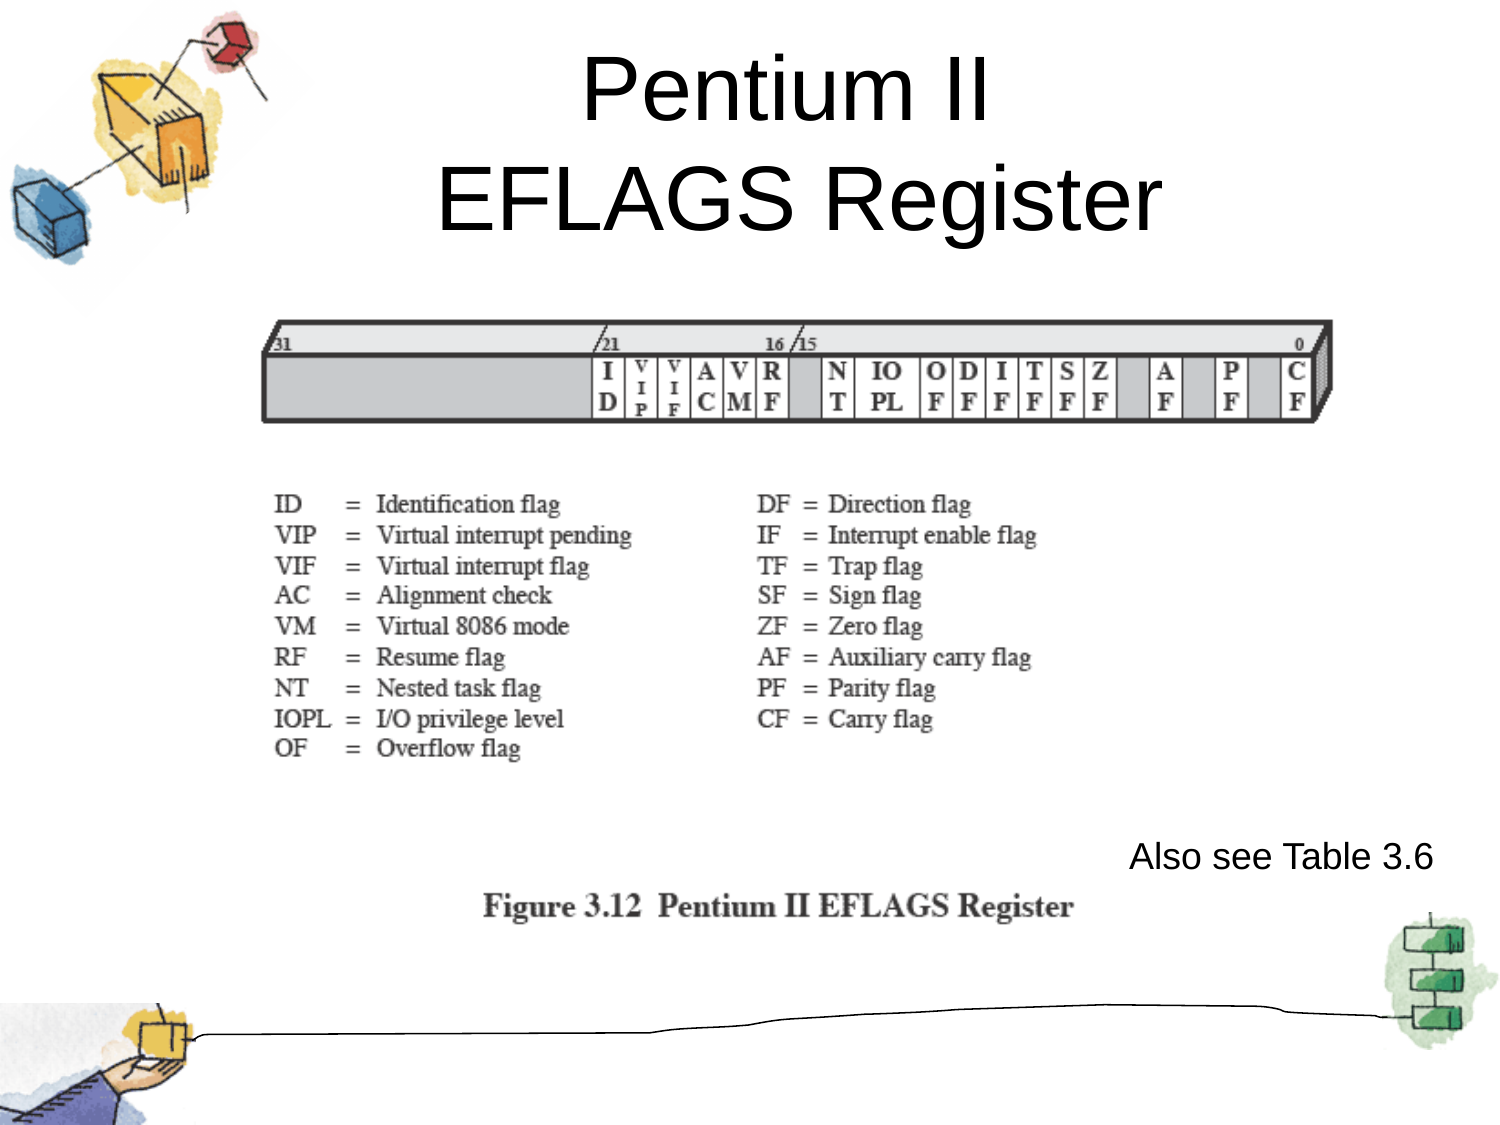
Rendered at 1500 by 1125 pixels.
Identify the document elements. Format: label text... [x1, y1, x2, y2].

text_box Also see Table 3.6 [1390, 824, 1450, 885]
picture [0, 1003, 196, 1125]
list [187, 259, 1386, 951]
picture [0, 0, 274, 316]
picture [1382, 912, 1500, 1050]
title Pentium II EFLAGS Register [174, 44, 1426, 233]
